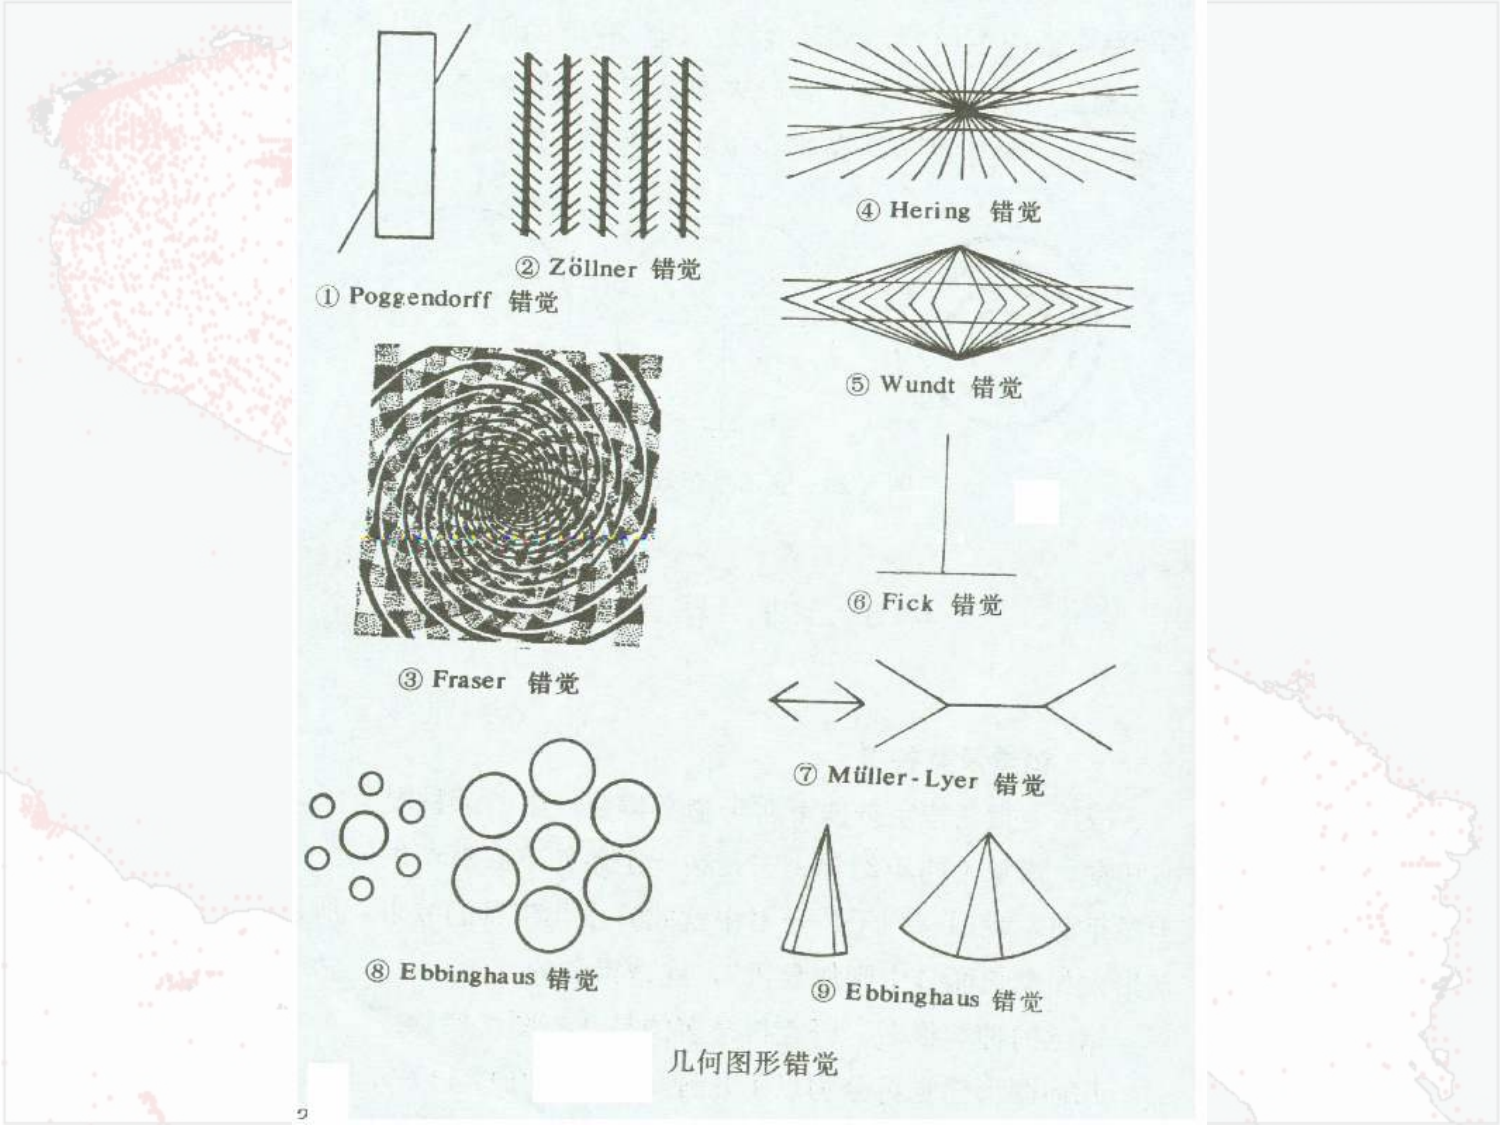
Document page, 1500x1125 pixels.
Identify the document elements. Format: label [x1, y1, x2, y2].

picture [292, 0, 1208, 1125]
